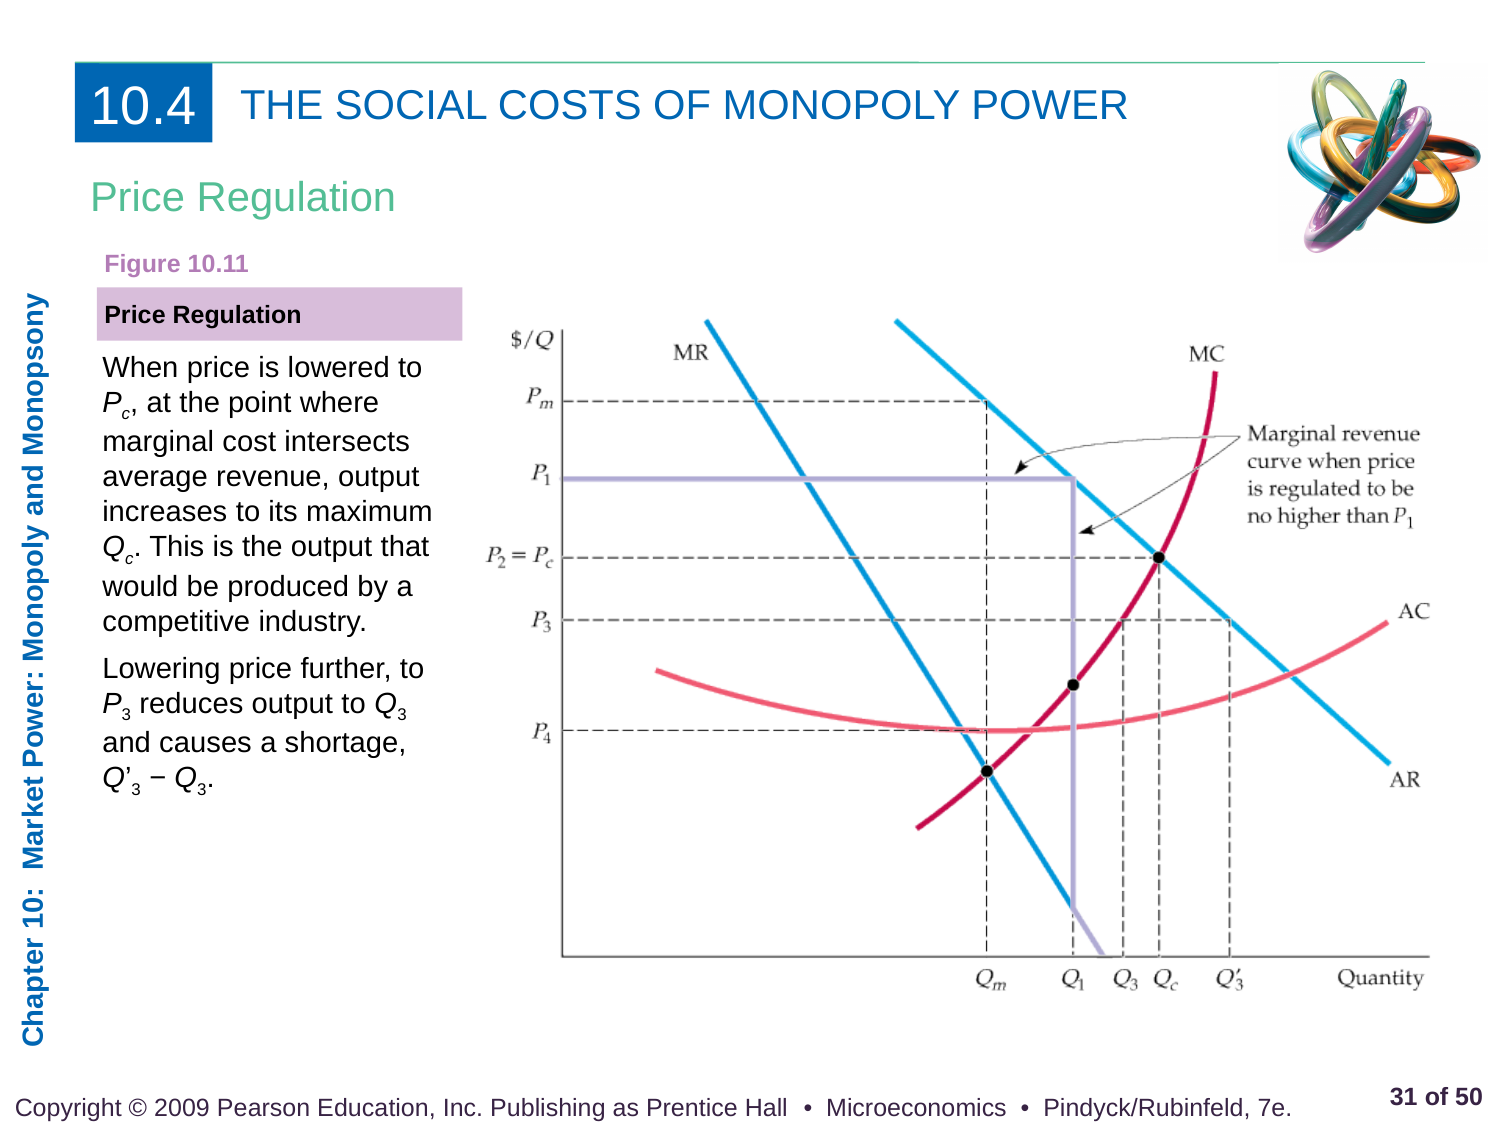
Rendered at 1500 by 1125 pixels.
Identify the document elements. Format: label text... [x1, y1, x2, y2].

text_box When price is lowered to Pc, at the point where marginal cost intersects average revenue, output increases to its maximum Qc. This is the output that would be produced by a competitive industry. Lowering price further, to P3 reduces output to Q3 and causes a shortage, Q’3 − Q3. [87, 340, 455, 788]
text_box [74, 62, 1279, 143]
picture [1278, 63, 1488, 263]
picture [462, 298, 1457, 1013]
text_box Figure 10.11 [96, 237, 272, 288]
list Price Regulation [75, 162, 1175, 247]
text_box Price Regulation [96, 287, 463, 341]
